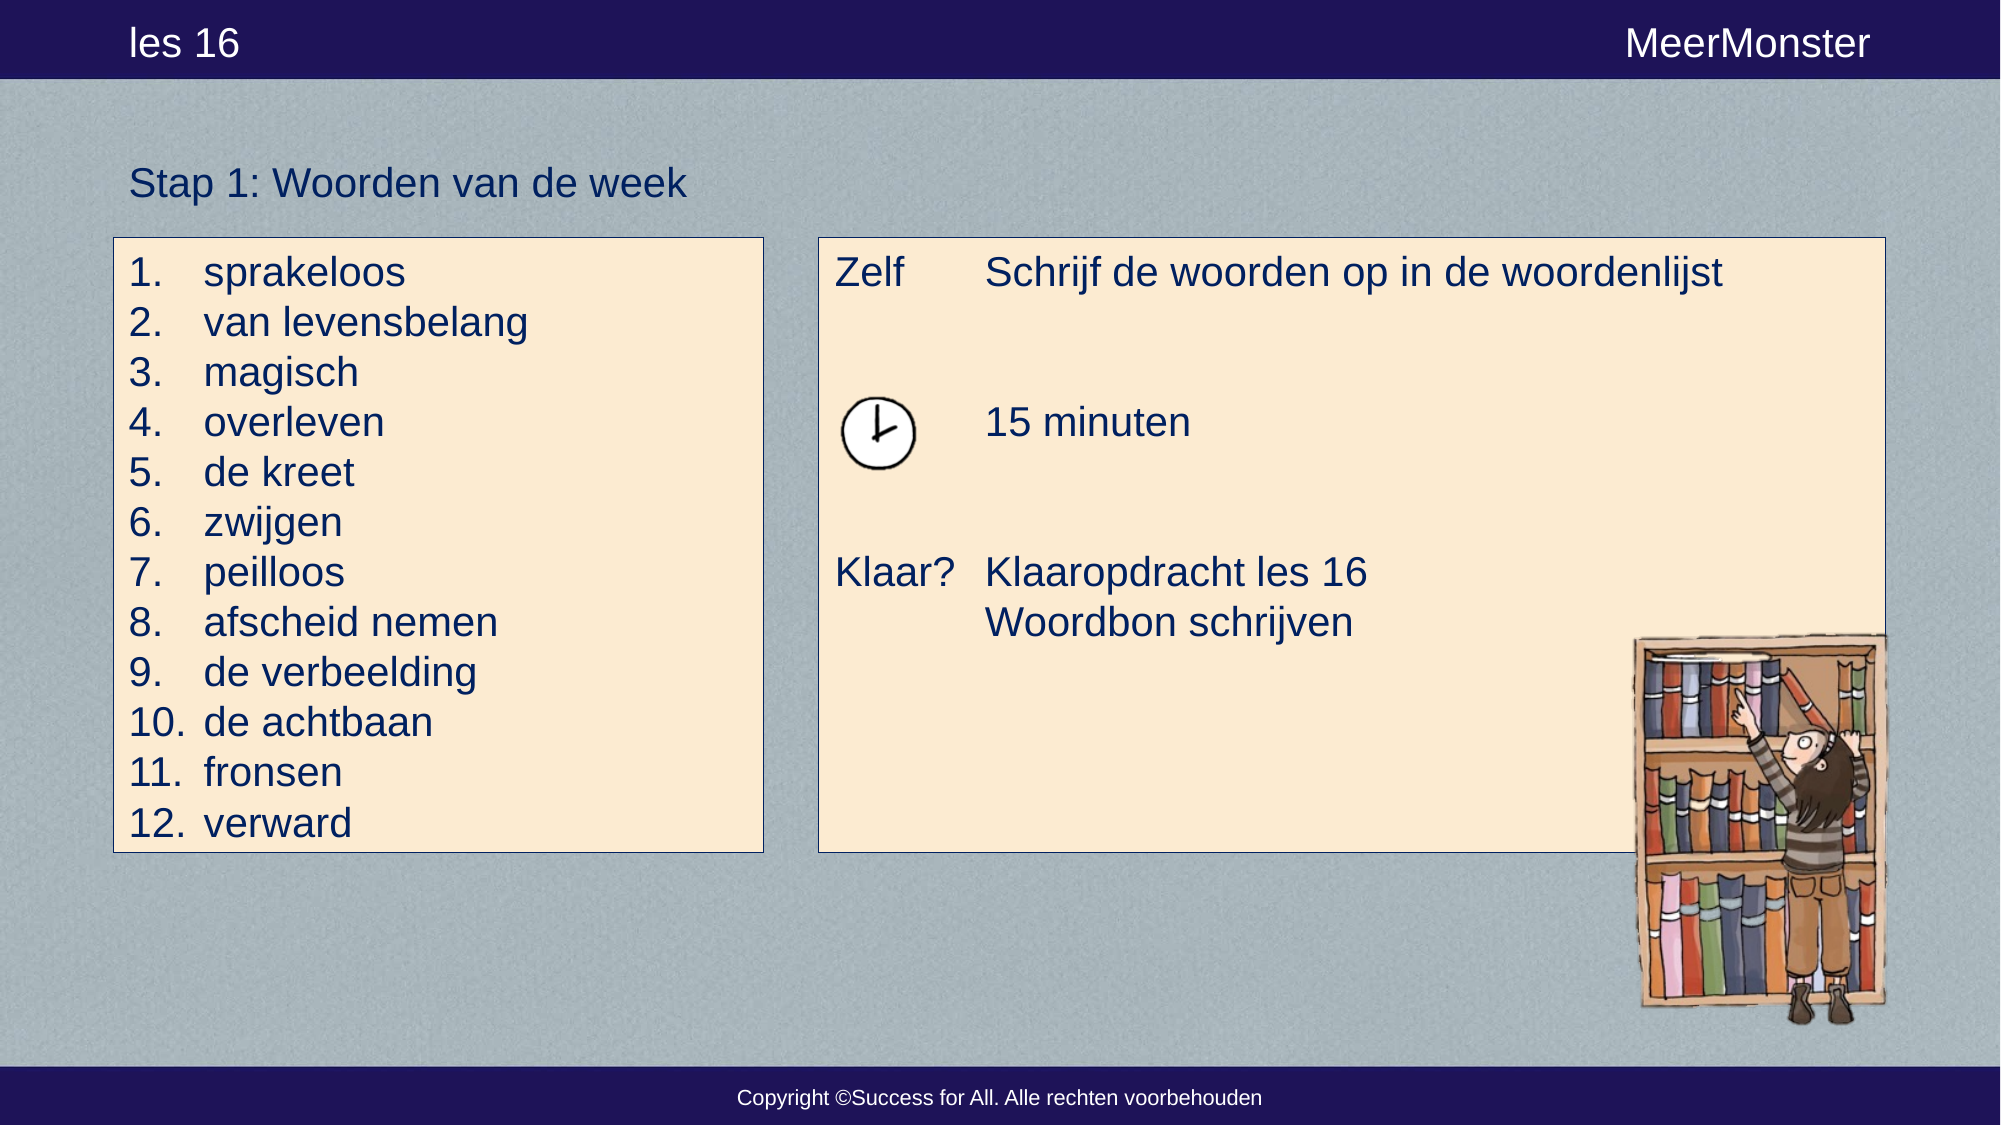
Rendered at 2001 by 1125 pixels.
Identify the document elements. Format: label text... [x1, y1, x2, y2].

picture [0, 0, 2001, 1125]
text_box les 16 [114, 8, 354, 73]
text_box MeerMonster [999, 8, 1886, 73]
text_box Zelf Schrijf de woorden op in de woordenlijst 15 minuten Klaar? Klaaropdracht les 16 Woordbon schrijven [818, 237, 1886, 853]
text_box Copyright ©Success for All. Alle rechten voorbehouden [0, 1076, 2000, 1125]
text_box sprakeloos van levensbelang magisch overleven de kreet zwijgen peilloos afscheid nemen de verbeelding de achtbaan fronsen verward [113, 237, 764, 853]
text_box Stap 1: Woorden van de week [113, 148, 1635, 214]
